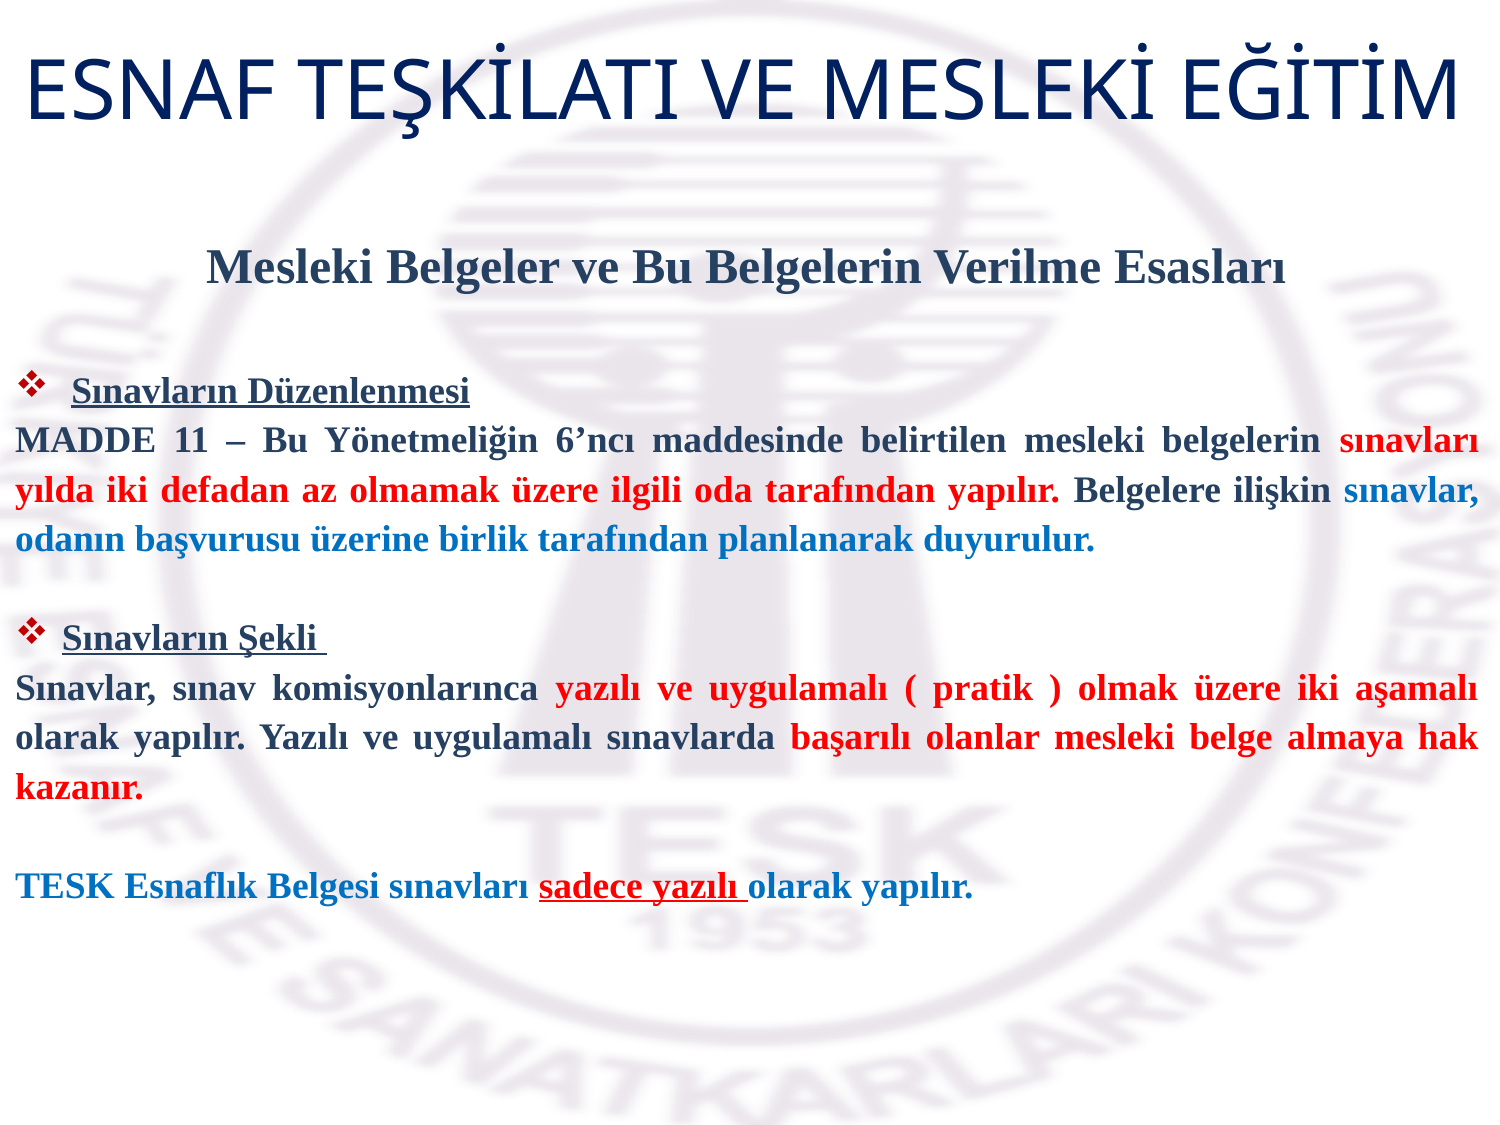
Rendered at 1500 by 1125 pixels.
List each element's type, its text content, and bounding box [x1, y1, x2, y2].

text_box Mesleki Belgeler ve Bu Belgelerin Verilme Esasları Sınavların Düzenlenmesi MADDE 11 – Bu Yönetmeliğin 6’ncı maddesinde belirtilen mesleki belgelerin sınavları yılda iki defadan az olmamak üzere ilgili oda tarafından yapılır. Belgelere ilişkin sınavlar, odanın başvurusu üzerine birlik tarafından planlanarak duyurulur. Sınavların Şekli Sınavlar, sınav komisyonlarınca yazılı ve uygulamalı ( pratik ) olmak üzere iki aşamalı olarak yapılır. Yazılı ve uygulamalı sınavlarda başarılı olanlar mesleki belge almaya hak kazanır. TESK Esnaflık Belgesi sınavları sadece yazılı olarak yapılır. [0, 196, 1495, 983]
text_box ESNAF TEŞKİLATI VE MESLEKİ EĞİTİM [0, 0, 1495, 173]
